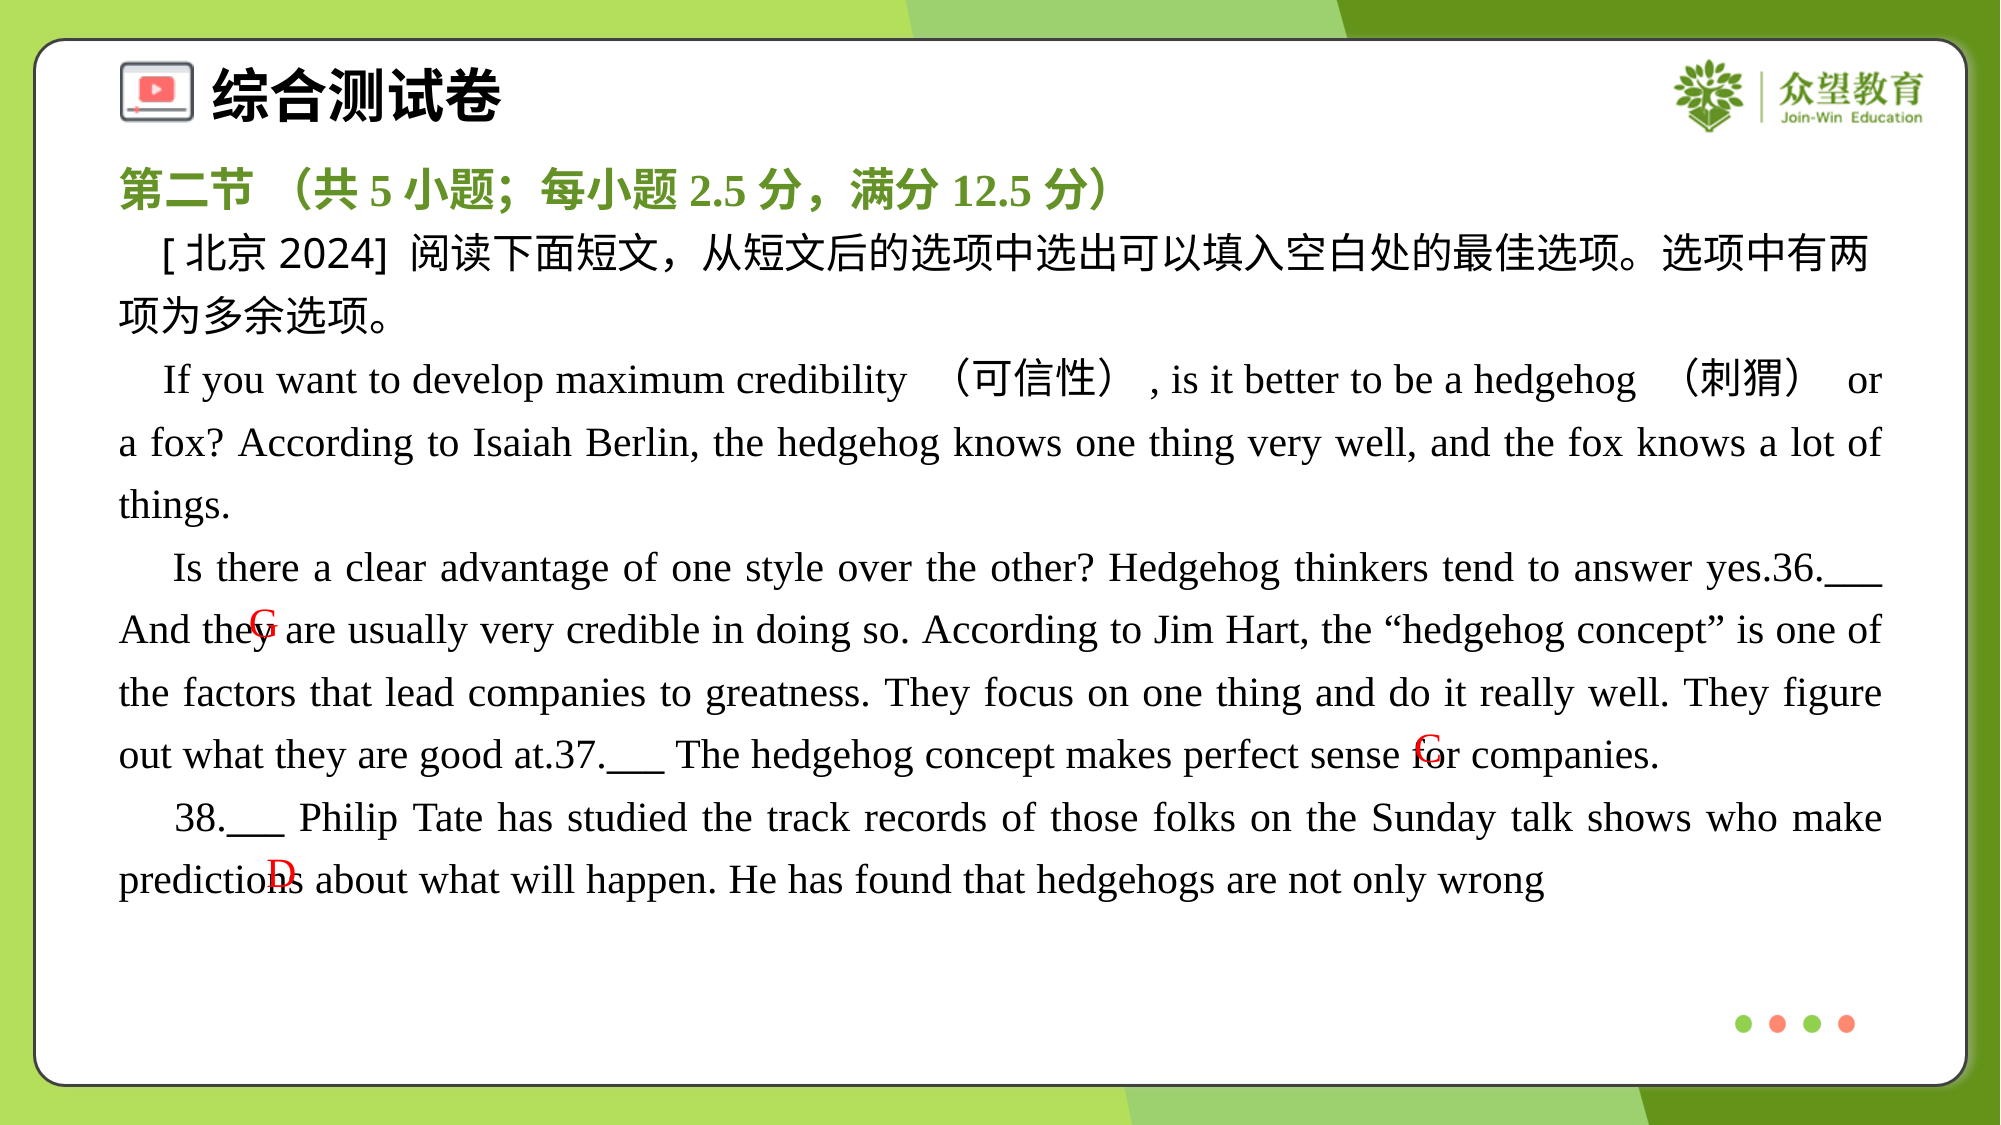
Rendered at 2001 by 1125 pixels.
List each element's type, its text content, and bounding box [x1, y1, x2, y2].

text_box D [261, 833, 302, 892]
text_box 第二节 （共5小题；每小题2.5分，满分12.5分） [118, 146, 1883, 214]
text_box G [244, 583, 284, 642]
text_box [北京2024] 阅读下面短文，从短文后的选项中选出可以填入空白处的最佳选项。选项中有两项为多余选项。 If you want to develop maximum credibility （可信性）, is it better to be a hedgehog （刺猬） or a fox? According to Isaiah Berlin, the hedgehog knows one thing very well, and the fox knows a lot of things. Is there a clear advantage of one style over the other? Hedgehog thinkers tend to answer yes.36.___ And they are usually very credible in doing so. According to Jim Hart, the “hedgehog concept” is one of the factors that lead companies to greatness. They focus on one thing and do it really well. They figure out what they are good at.37.___ The hedgehog concept makes perfect sense for companies. 38.___ Philip Tate has studied the track records of those folks on the Sunday talk shows who make predictions about what will happen. He has found that hedgehogs are not only wrong [118, 214, 1883, 960]
picture [0, 0, 2000, 1125]
text_box C [1409, 708, 1447, 767]
